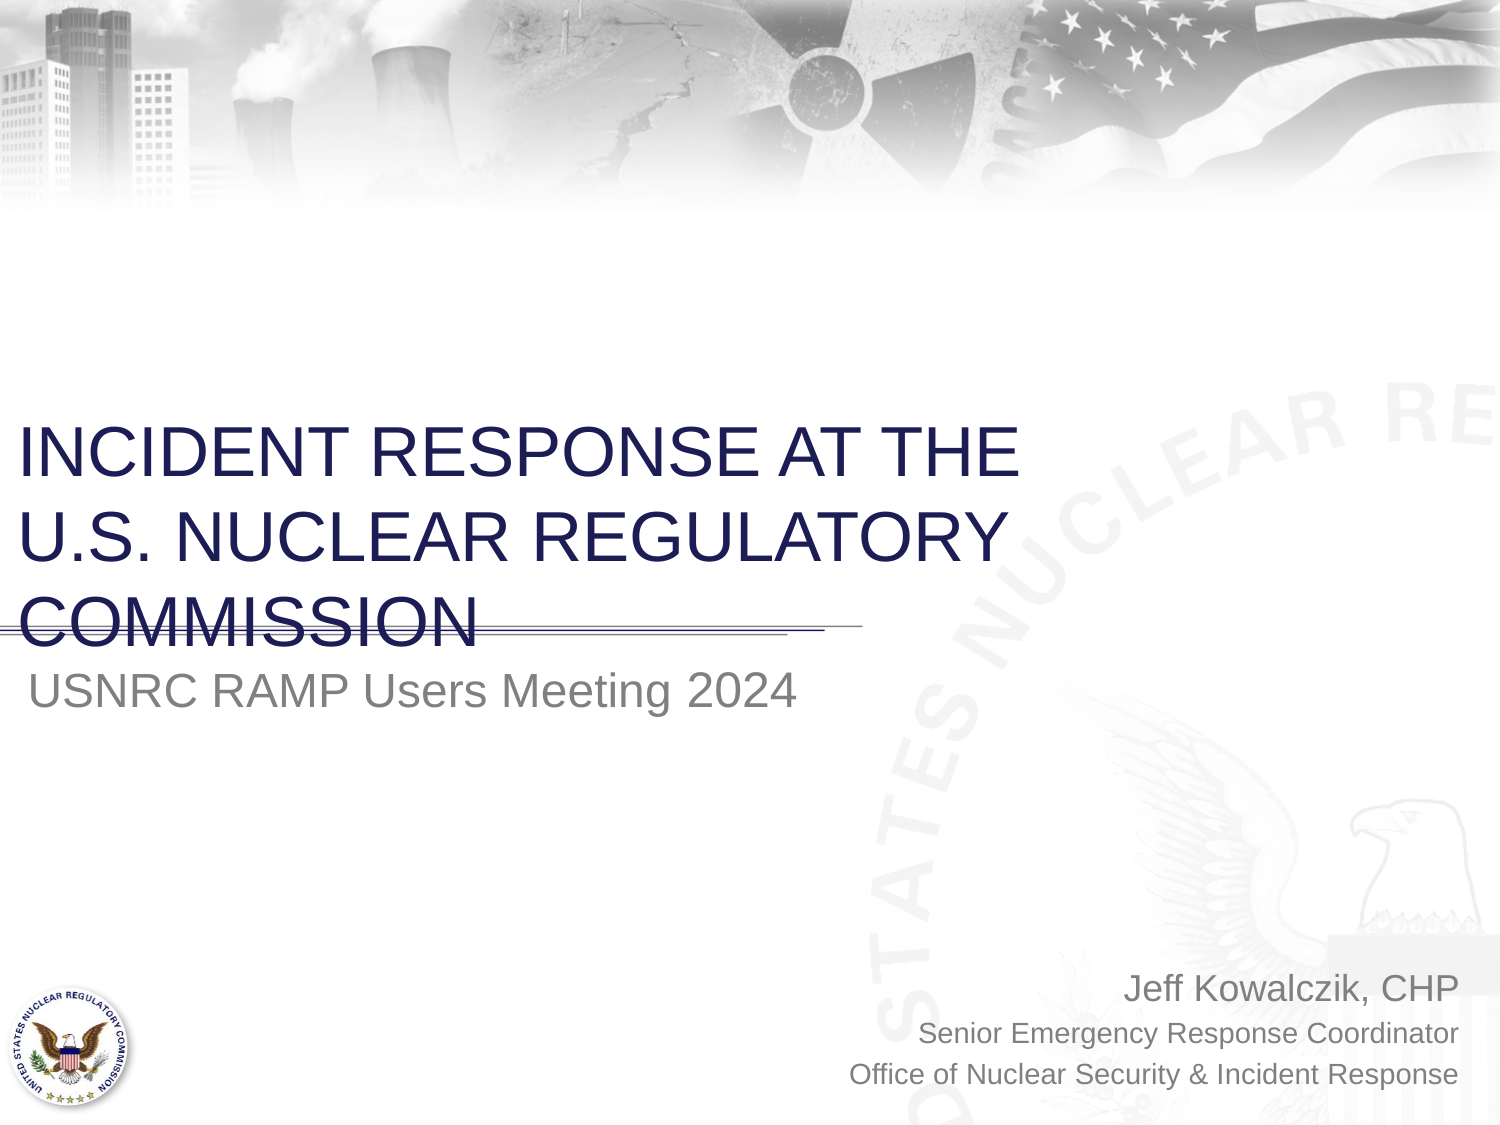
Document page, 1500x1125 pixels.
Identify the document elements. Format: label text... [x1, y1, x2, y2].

text_box Jeff Kowalczik, CHP Senior Emergency Response Coordinator Office of Nuclear Security & Incident Response [649, 956, 1475, 1100]
title Incident Response at the U.S. Nuclear Regulatory Commission [1, 412, 1428, 654]
subtitle USNRC RAMP Users Meeting 2024 [12, 649, 1088, 938]
picture [9, 987, 128, 1106]
